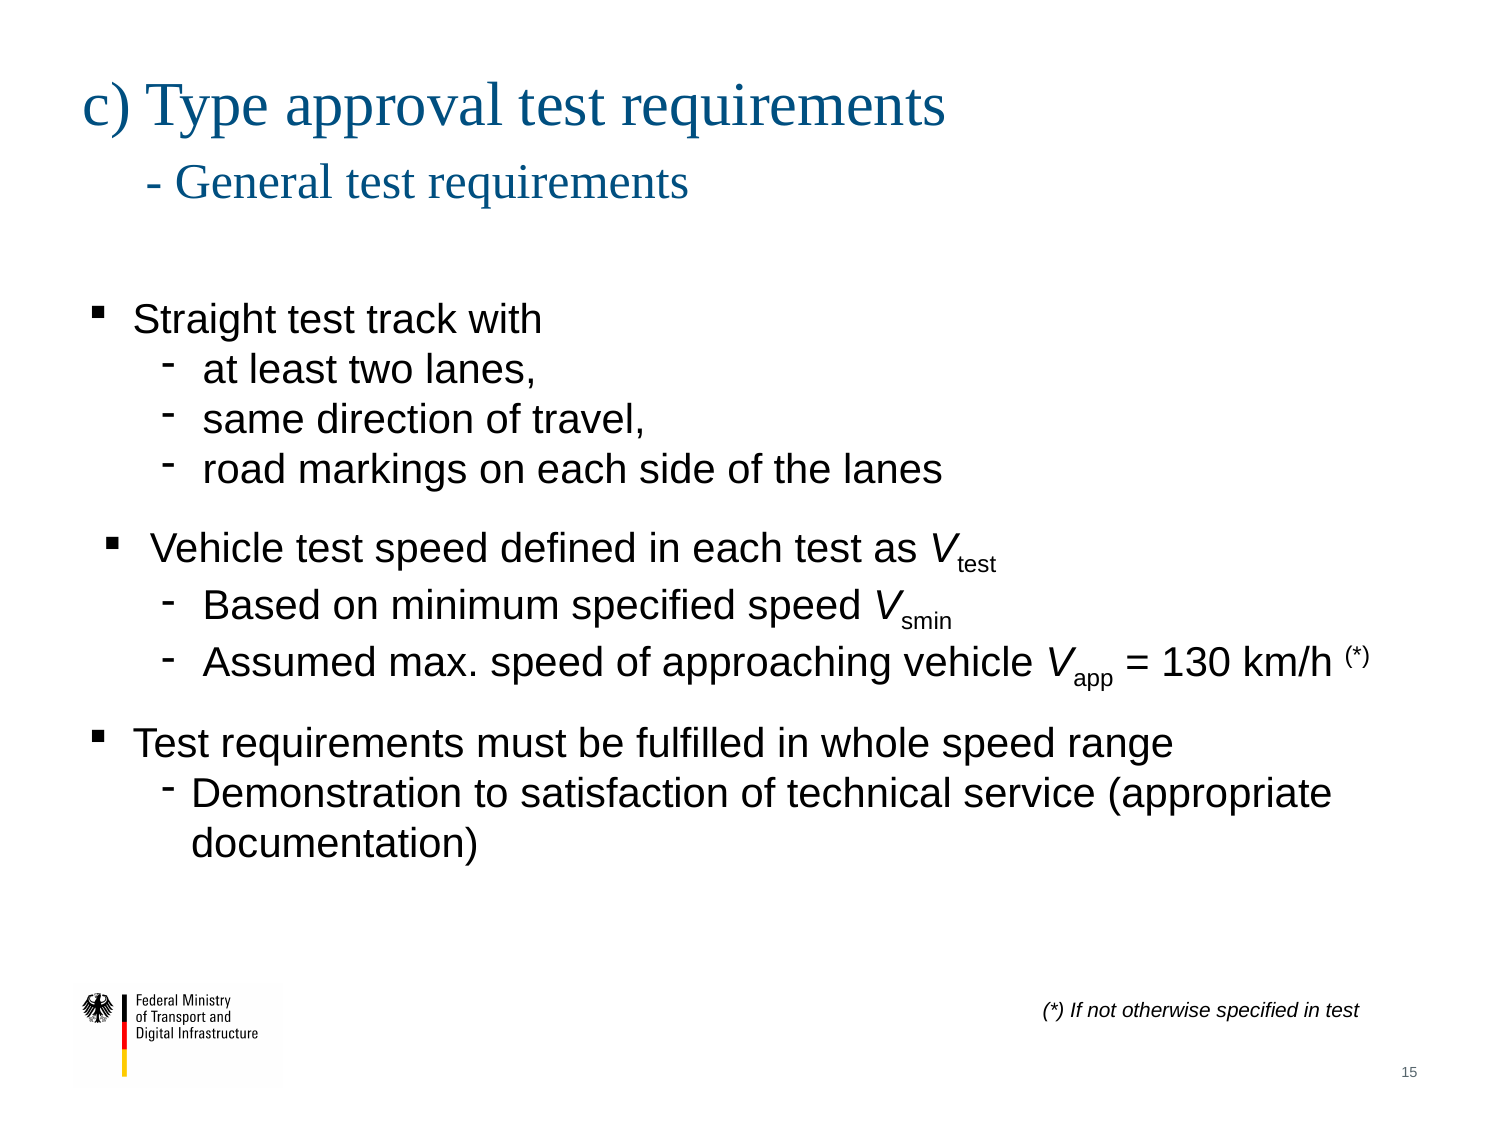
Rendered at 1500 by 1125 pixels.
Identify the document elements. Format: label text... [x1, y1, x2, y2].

list Straight test track with at least two lanes, same direction of travel, road markings on each side of the lanes Vehicle test speed defined in each test as Vtest Based on minimum specified speed Vsmin Assumed max. speed of approaching vehicle Vapp = 130 km/h (*) Test requirements must be fulfilled in whole speed range Demonstration to satisfaction of technical service (appropriate documentation) [88, 338, 1376, 941]
text_box (*) If not otherwise specified in test [1027, 988, 1375, 1029]
title c) Type approval test requirements - General test requirements [82, 66, 1400, 338]
slide_number 15 [1382, 1051, 1418, 1083]
picture [73, 983, 283, 1088]
